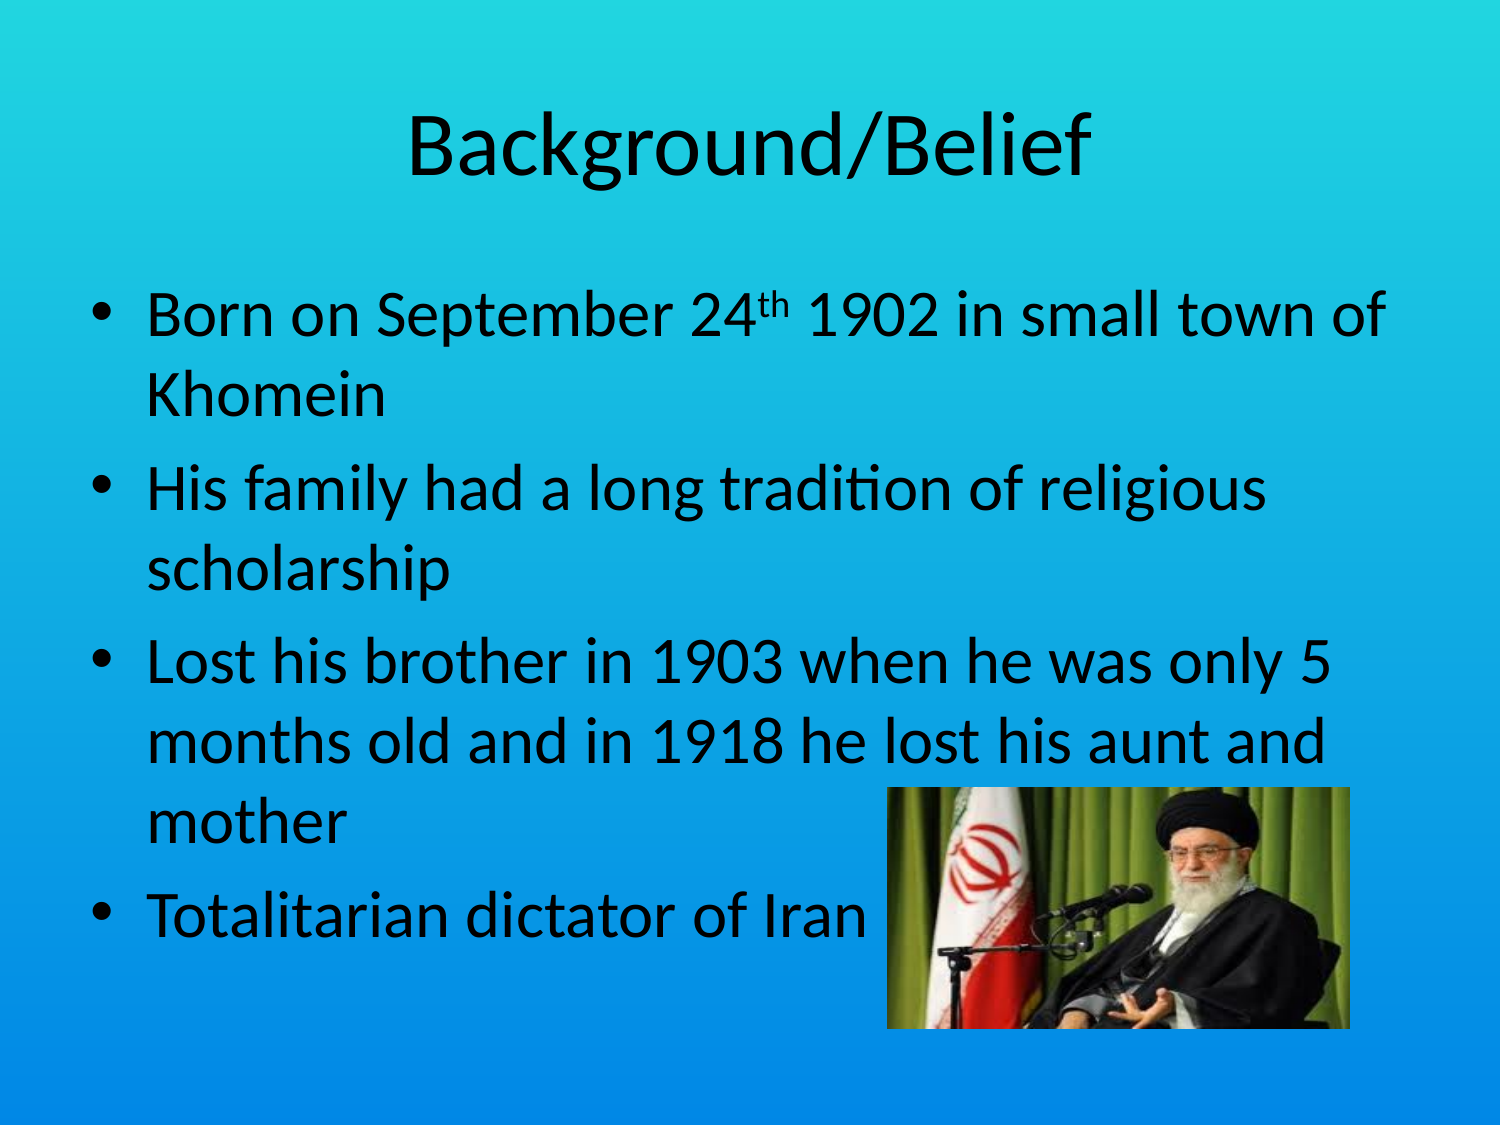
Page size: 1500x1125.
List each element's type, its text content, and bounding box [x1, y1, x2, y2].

list Born on September 24th 1902 in small town of Khomein His family had a long tradition of religious scholarship Lost his brother in 1903 when he was only 5 months old and in 1918 he lost his aunt and mother Totalitarian dictator of Iran [75, 262, 1425, 1005]
picture [887, 788, 1351, 1029]
title Background/Belief [75, 45, 1425, 233]
